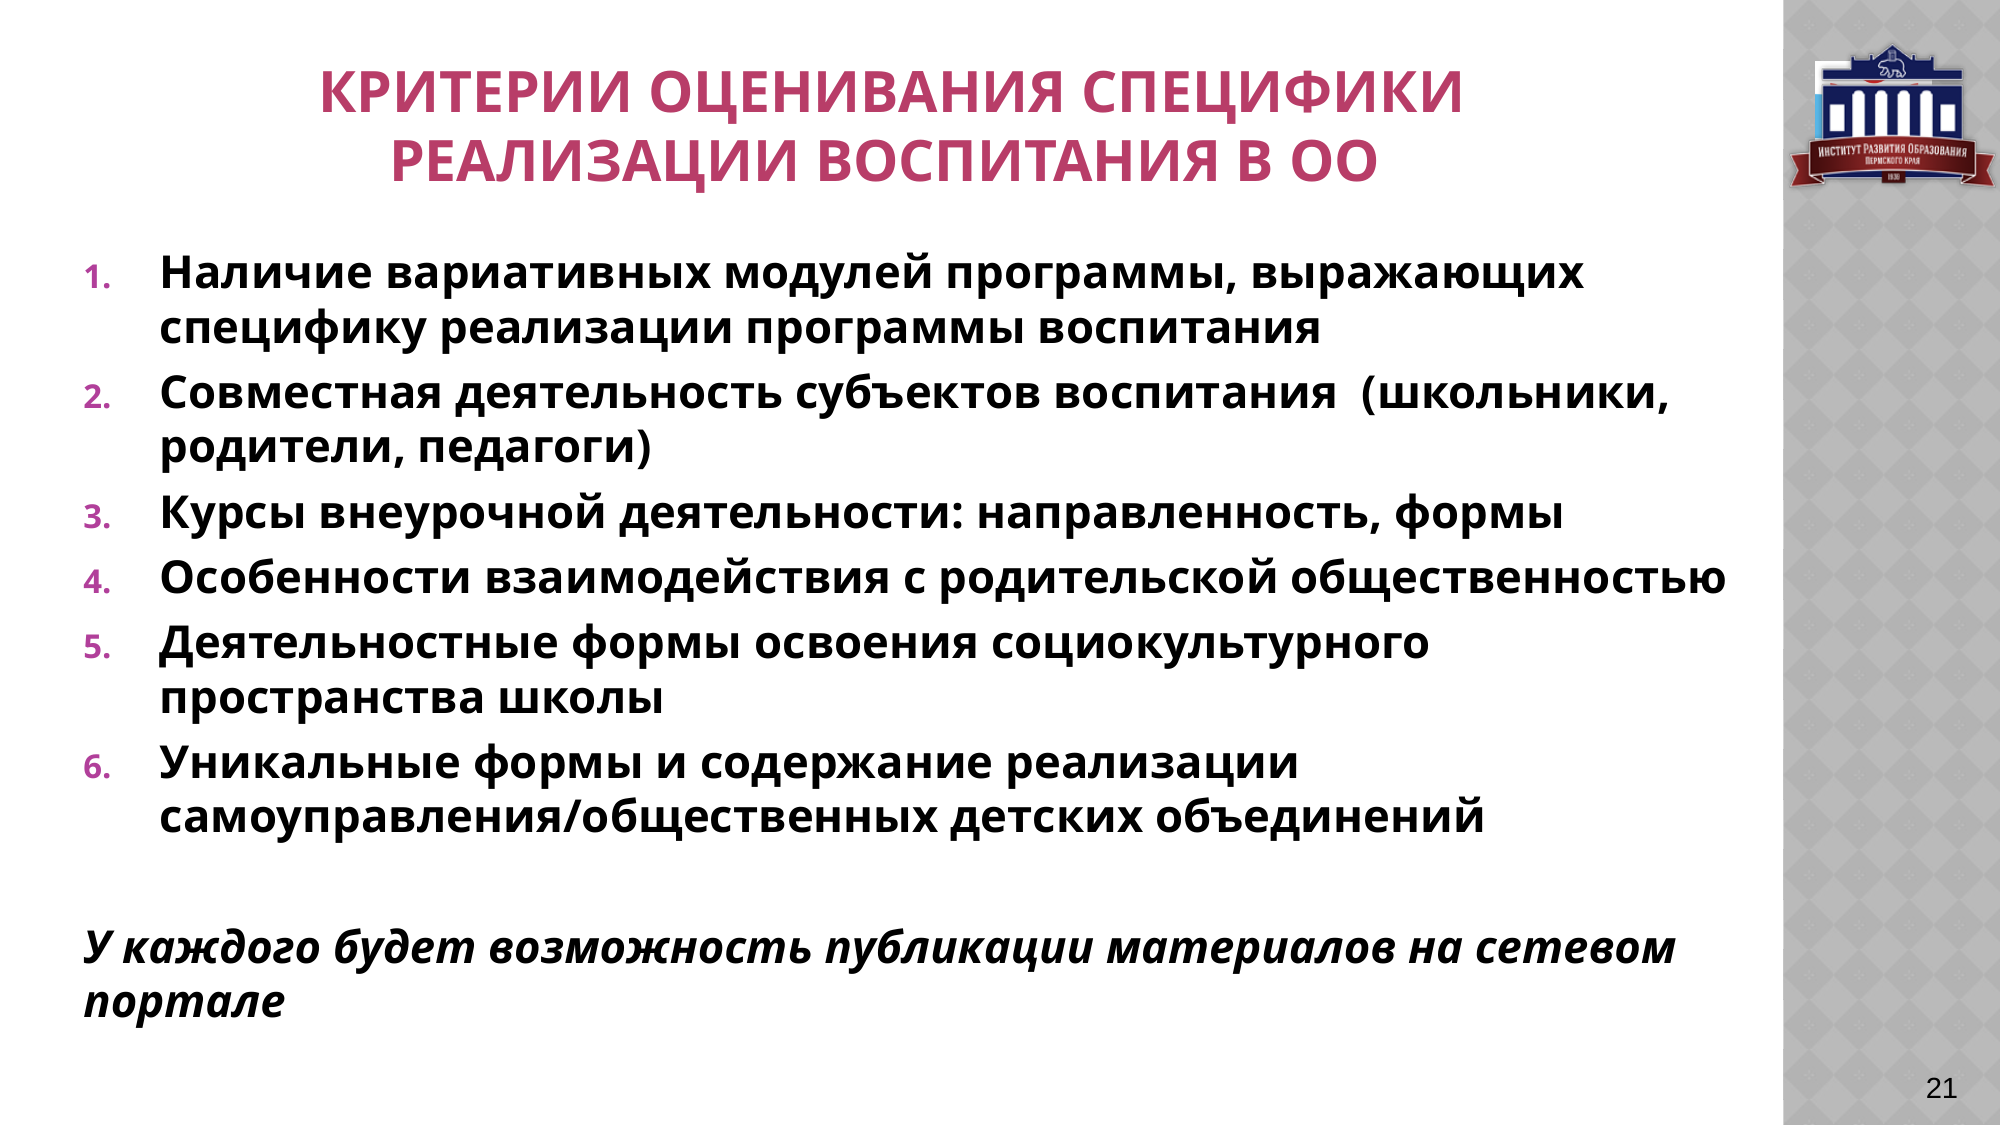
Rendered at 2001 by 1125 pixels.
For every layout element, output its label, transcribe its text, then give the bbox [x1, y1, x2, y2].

picture [1784, 38, 2000, 194]
title Критерии оценивания специфики реализации воспитания в оо [99, 52, 1684, 193]
list Наличие вариативных модулей программы, выражающих специфику реализации программы воспитания Совместная деятельность субъектов воспитания (школьники, родители, педагоги) Курсы внеурочной деятельности: направленность, формы Особенности взаимодействия с родительской общественностью Деятельностные формы освоения социокультурного пространства школы Уникальные формы и содержание реализации самоуправления/общественных детских объединений У каждого будет возможность публикации материалов на сетевом портале [68, 235, 1758, 1091]
